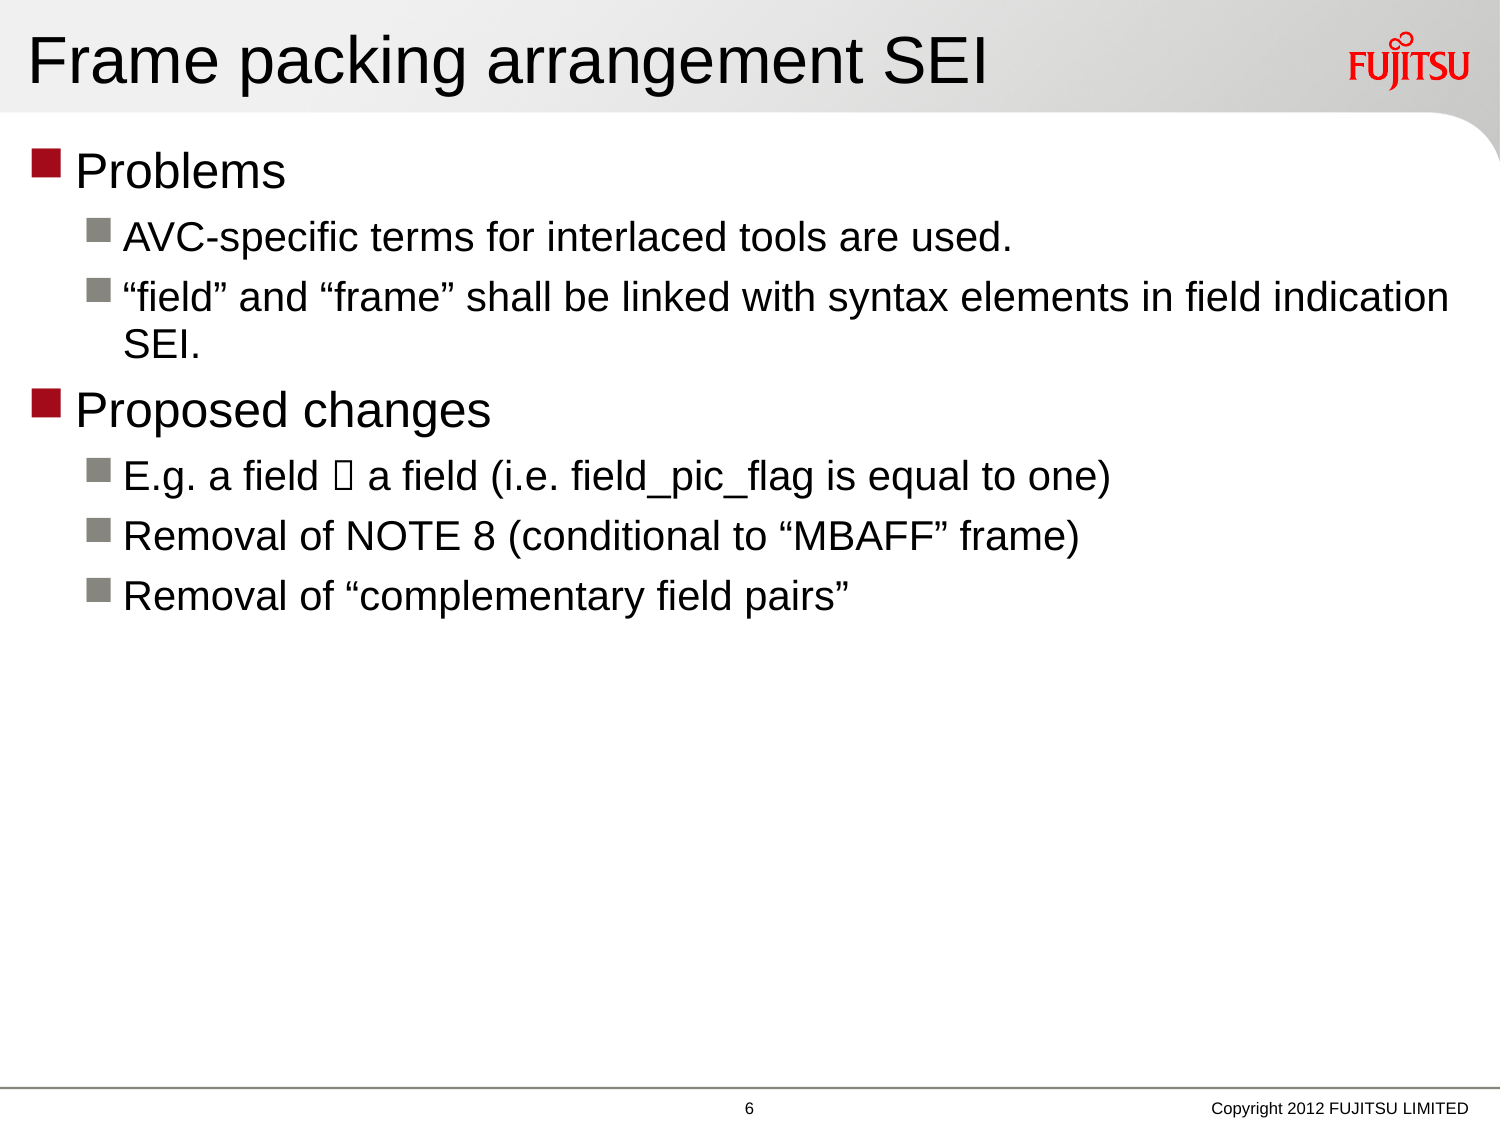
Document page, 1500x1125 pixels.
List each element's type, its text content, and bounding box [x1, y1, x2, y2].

picture [0, 0, 1500, 176]
list Problems AVC-specific terms for interlaced tools are used. “field” and “frame” shall be linked with syntax elements in field indication SEI. Proposed changes E.g. a field  a field (i.e. field_pic_flag is equal to one) Removal of NOTE 8 (conditional to “MBAFF” frame) Removal of “complementary field pairs” [27, 142, 1469, 1061]
footer Copyright 2012 FUJITSU LIMITED [809, 1091, 1470, 1125]
slide_number 5 [705, 1091, 794, 1125]
title Frame packing arrangement SEI [27, 0, 1317, 114]
